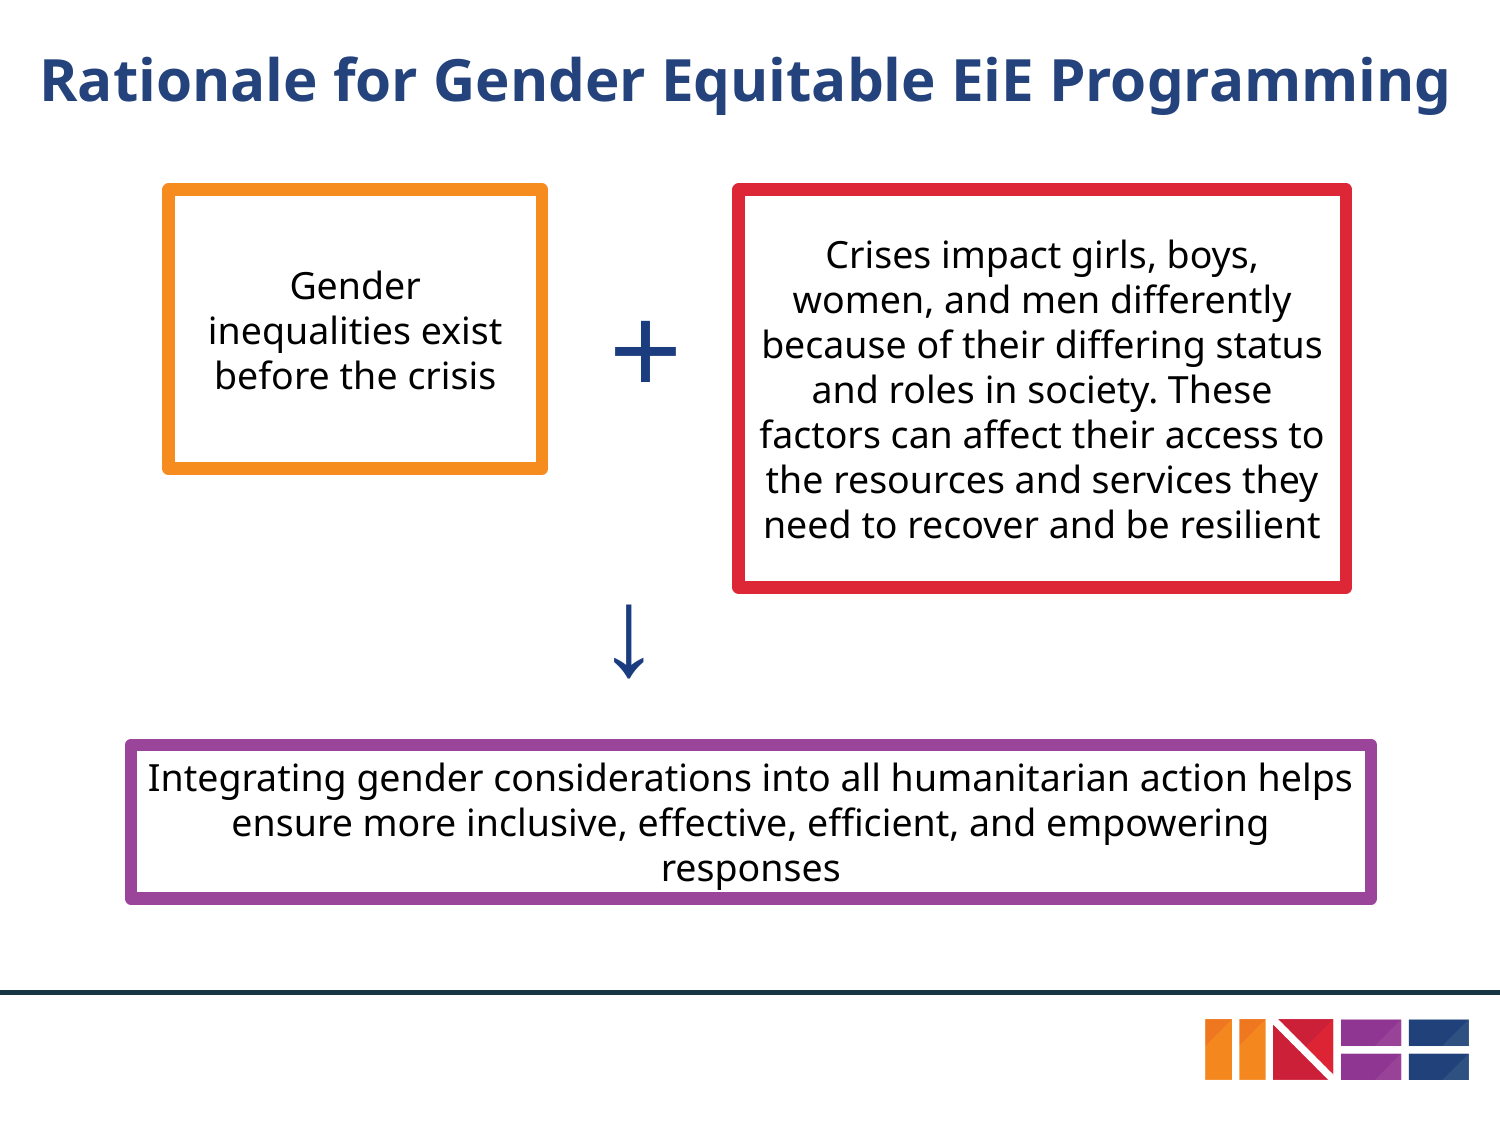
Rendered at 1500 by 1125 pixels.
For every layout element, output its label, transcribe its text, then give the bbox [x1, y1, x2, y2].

text_box Integrating gender considerations into all humanitarian action helps ensure more inclusive, effective, efficient, and empowering responses [131, 745, 1371, 899]
title Rationale for Gender Equitable EiE Programming [23, 28, 1468, 145]
picture [1205, 1019, 1469, 1080]
text_box Crises impact girls, boys, women, and men differently because of their differing status and roles in society. These factors can affect their access to the resources and services they need to recover and be resilient [738, 189, 1346, 588]
text_box + [594, 253, 703, 408]
text_box Gender inequalities exist before the crisis [168, 189, 542, 469]
text_box → [594, 564, 749, 673]
